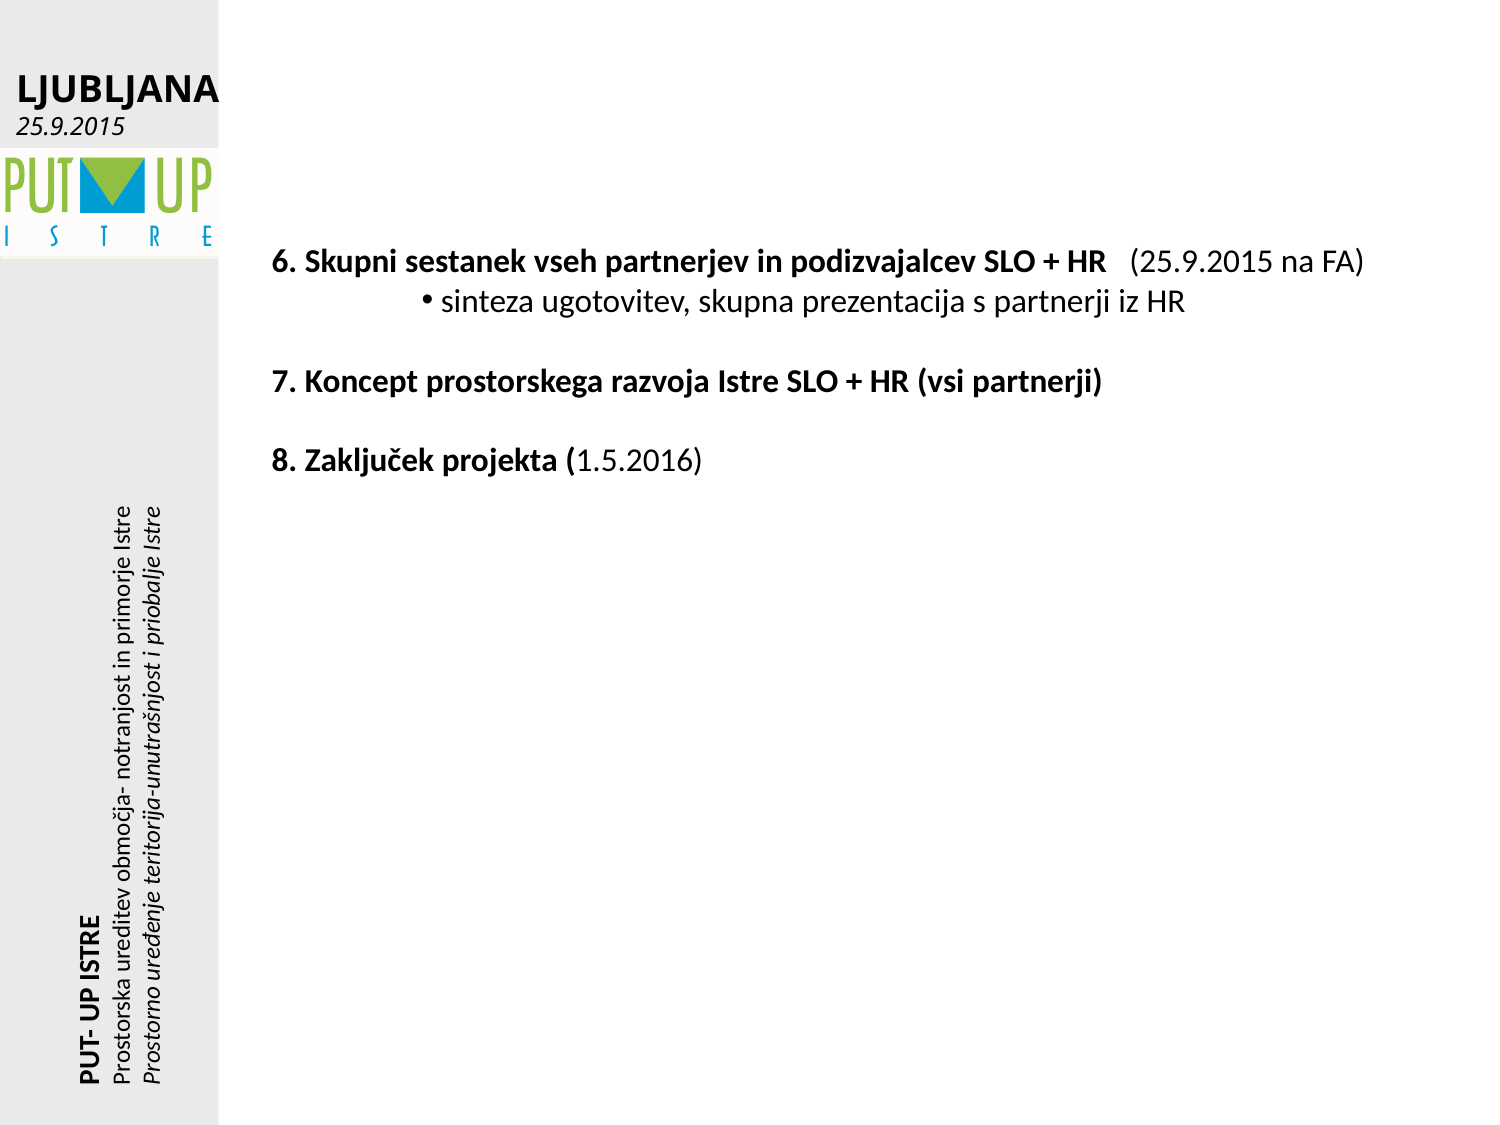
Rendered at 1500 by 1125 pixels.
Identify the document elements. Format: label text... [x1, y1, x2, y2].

text_box 6. Skupni sestanek vseh partnerjev in podizvajalcev SLO + HR (25.9.2015 na FA) sinteza ugotovitev, skupna prezentacija s partnerji iz HR 7. Koncept prostorskega razvoja Istre SLO + HR (vsi partnerji) 8. Zaključek projekta (1.5.2016) [256, 231, 1412, 486]
picture [0, 148, 219, 256]
